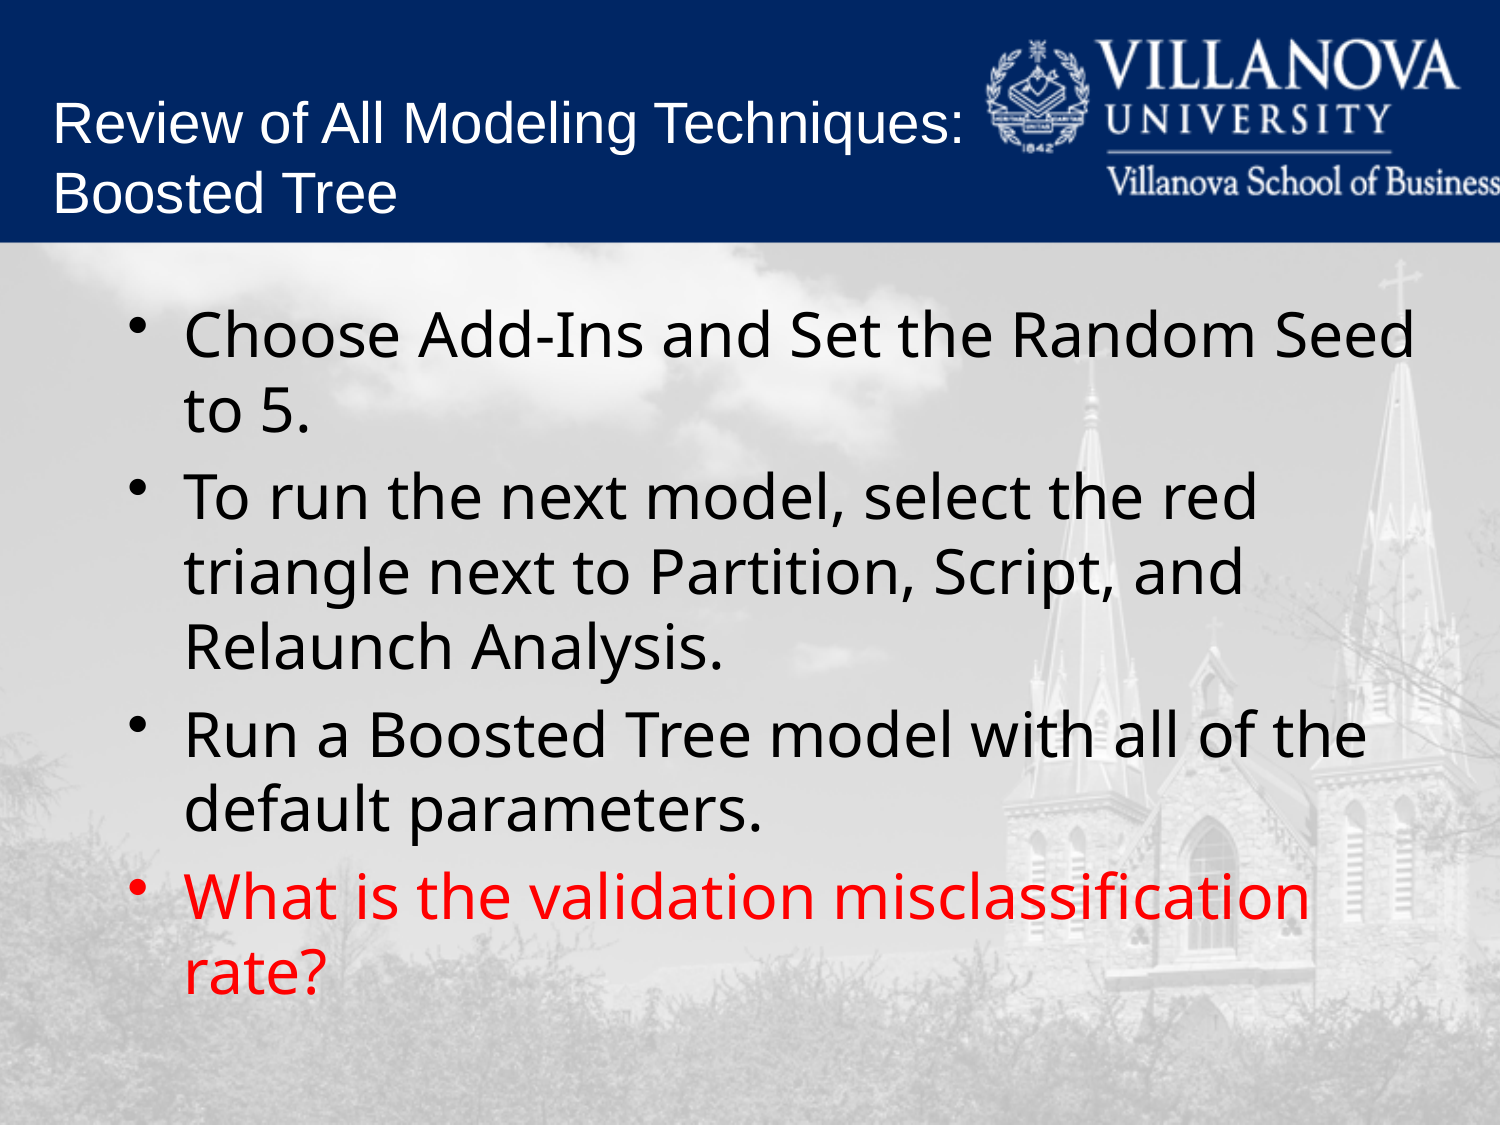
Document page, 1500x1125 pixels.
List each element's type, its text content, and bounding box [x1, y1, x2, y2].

text_box Review of All Modeling Techniques: Boosted Tree [37, 99, 1425, 233]
text_box Choose Add-Ins and Set the Random Seed to 5. To run the next model, select the red triangle next to Partition, Script, and Relaunch Analysis. Run a Boosted Tree model with all of the default parameters. What is the validation misclassification rate? [112, 287, 1450, 1038]
picture [0, 0, 1500, 1125]
